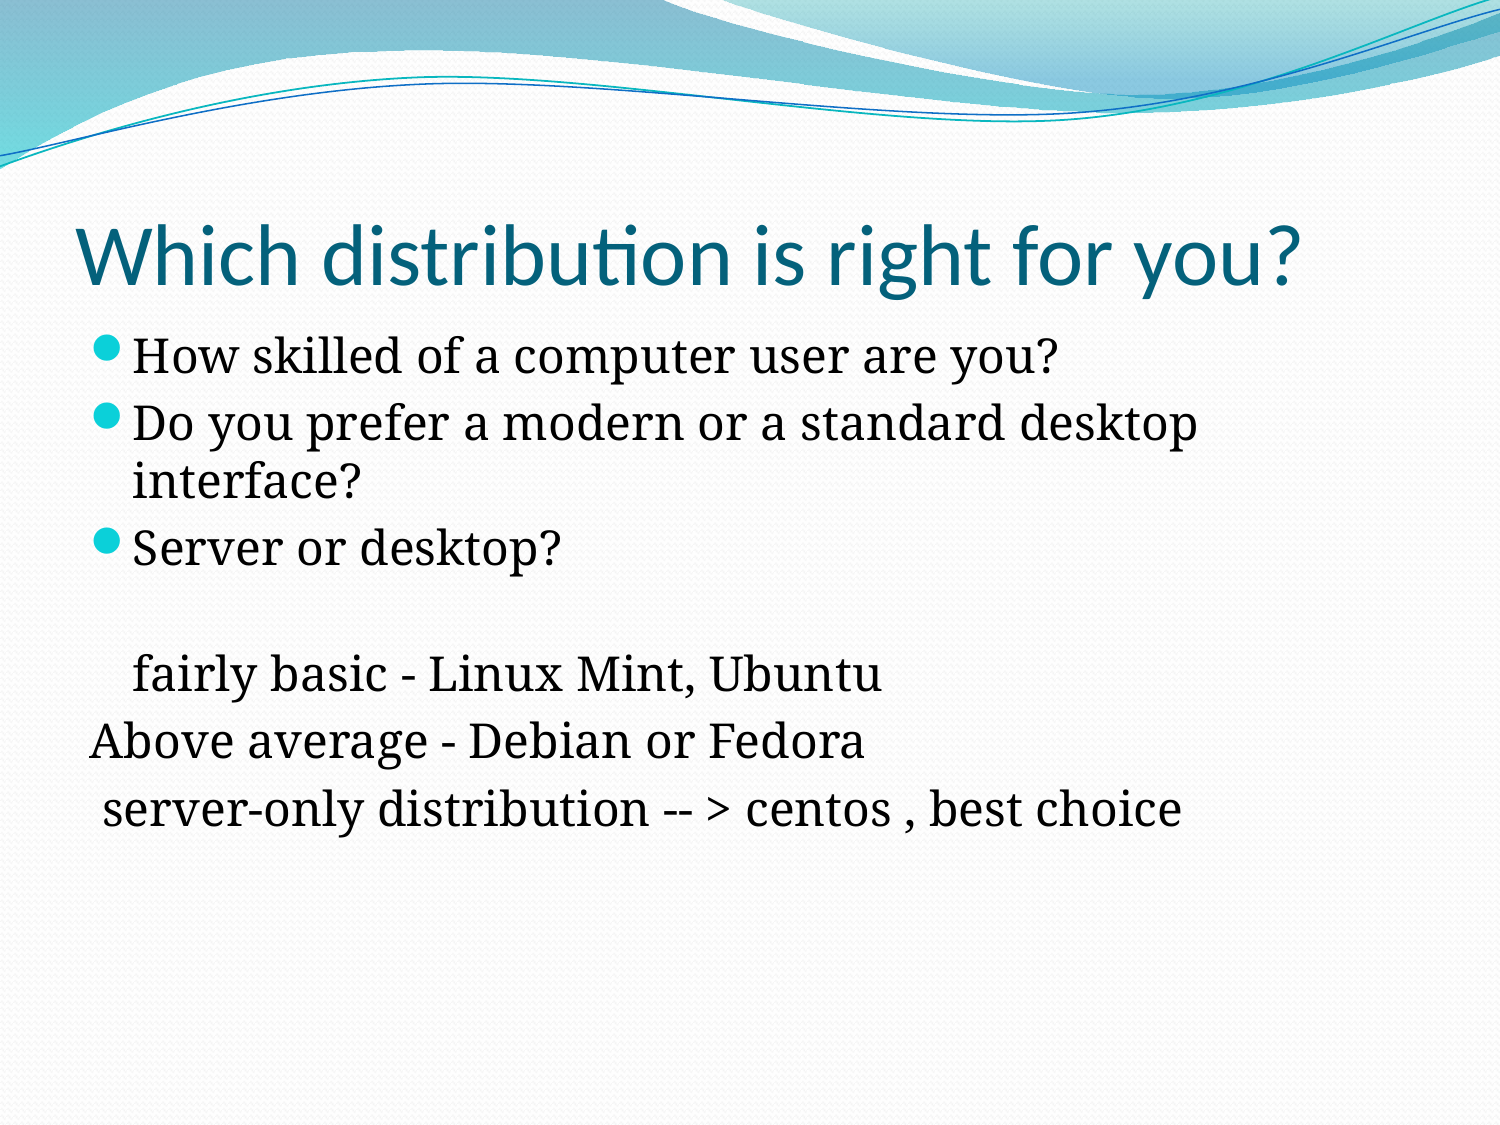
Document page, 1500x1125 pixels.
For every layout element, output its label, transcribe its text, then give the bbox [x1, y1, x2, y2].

list How skilled of a computer user are you? Do you prefer a modern or a standard desktop interface? Server or desktop? fairly basic - Linux Mint, Ubuntu Above average - Debian or Fedora server-only distribution -- > centos , best choice [75, 317, 1425, 1038]
title Which distribution is right for you? [75, 115, 1425, 303]
